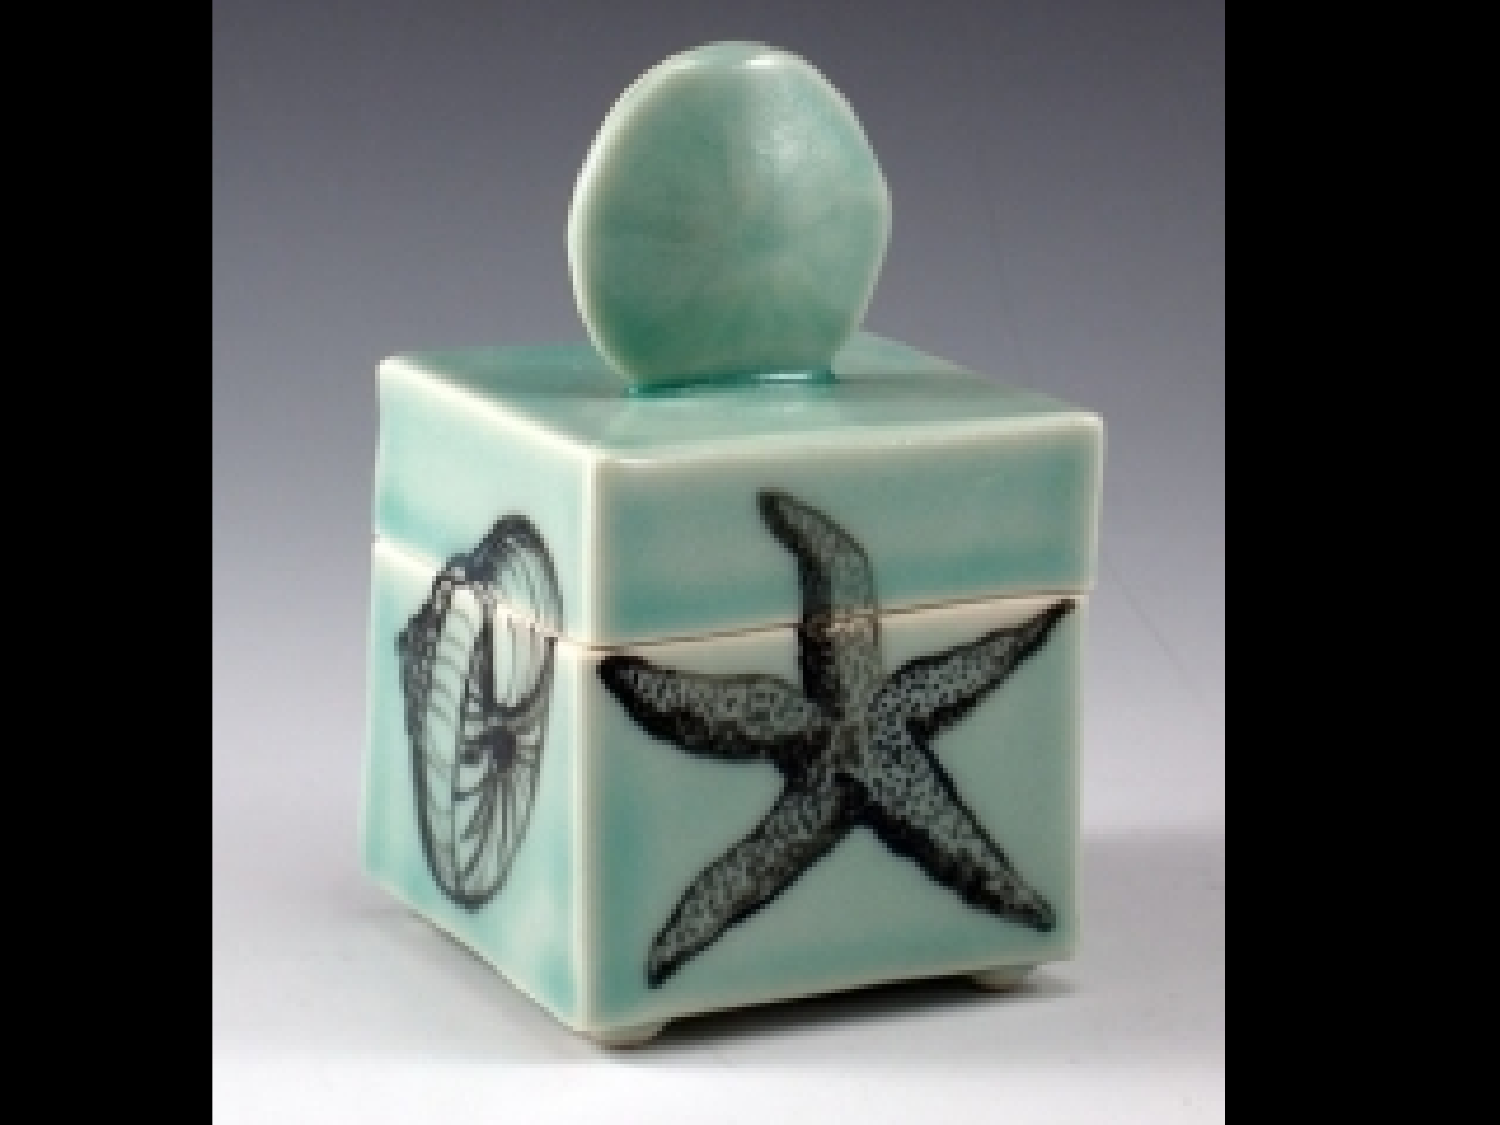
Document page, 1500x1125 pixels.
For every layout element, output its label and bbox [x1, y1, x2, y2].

picture [212, 0, 1226, 1125]
